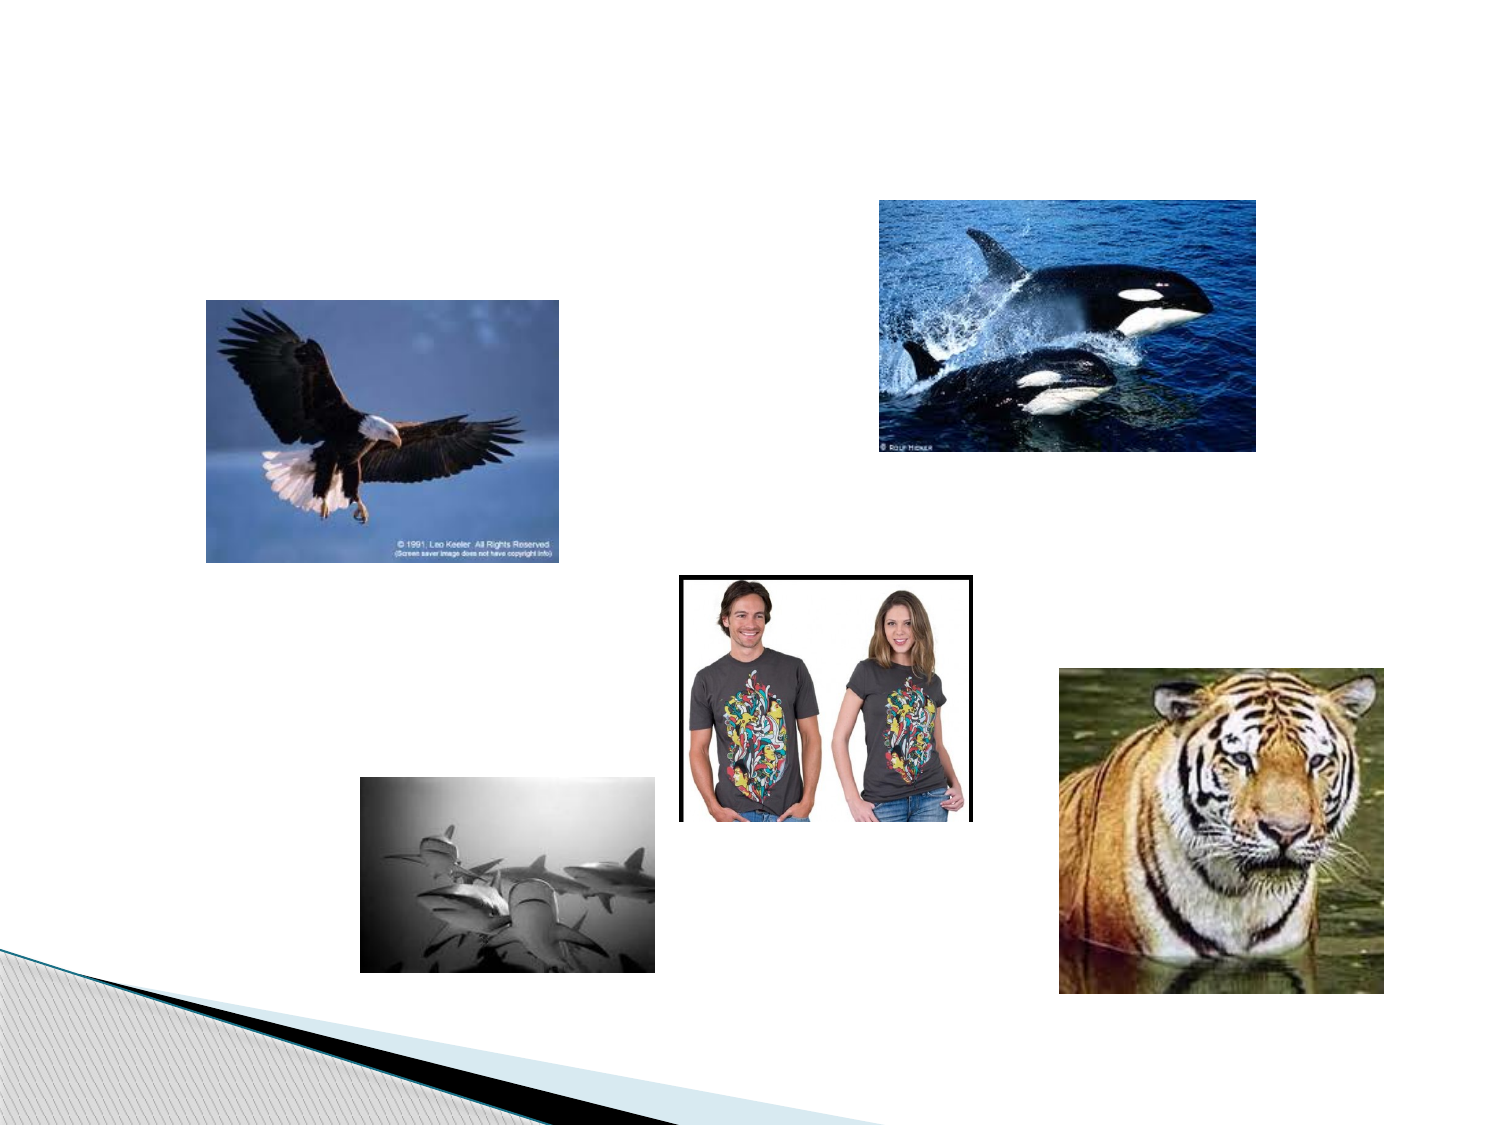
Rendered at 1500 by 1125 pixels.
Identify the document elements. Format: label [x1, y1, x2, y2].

picture [206, 300, 559, 564]
picture [678, 575, 974, 823]
picture [879, 200, 1256, 453]
picture [359, 776, 656, 973]
picture [1059, 668, 1385, 994]
